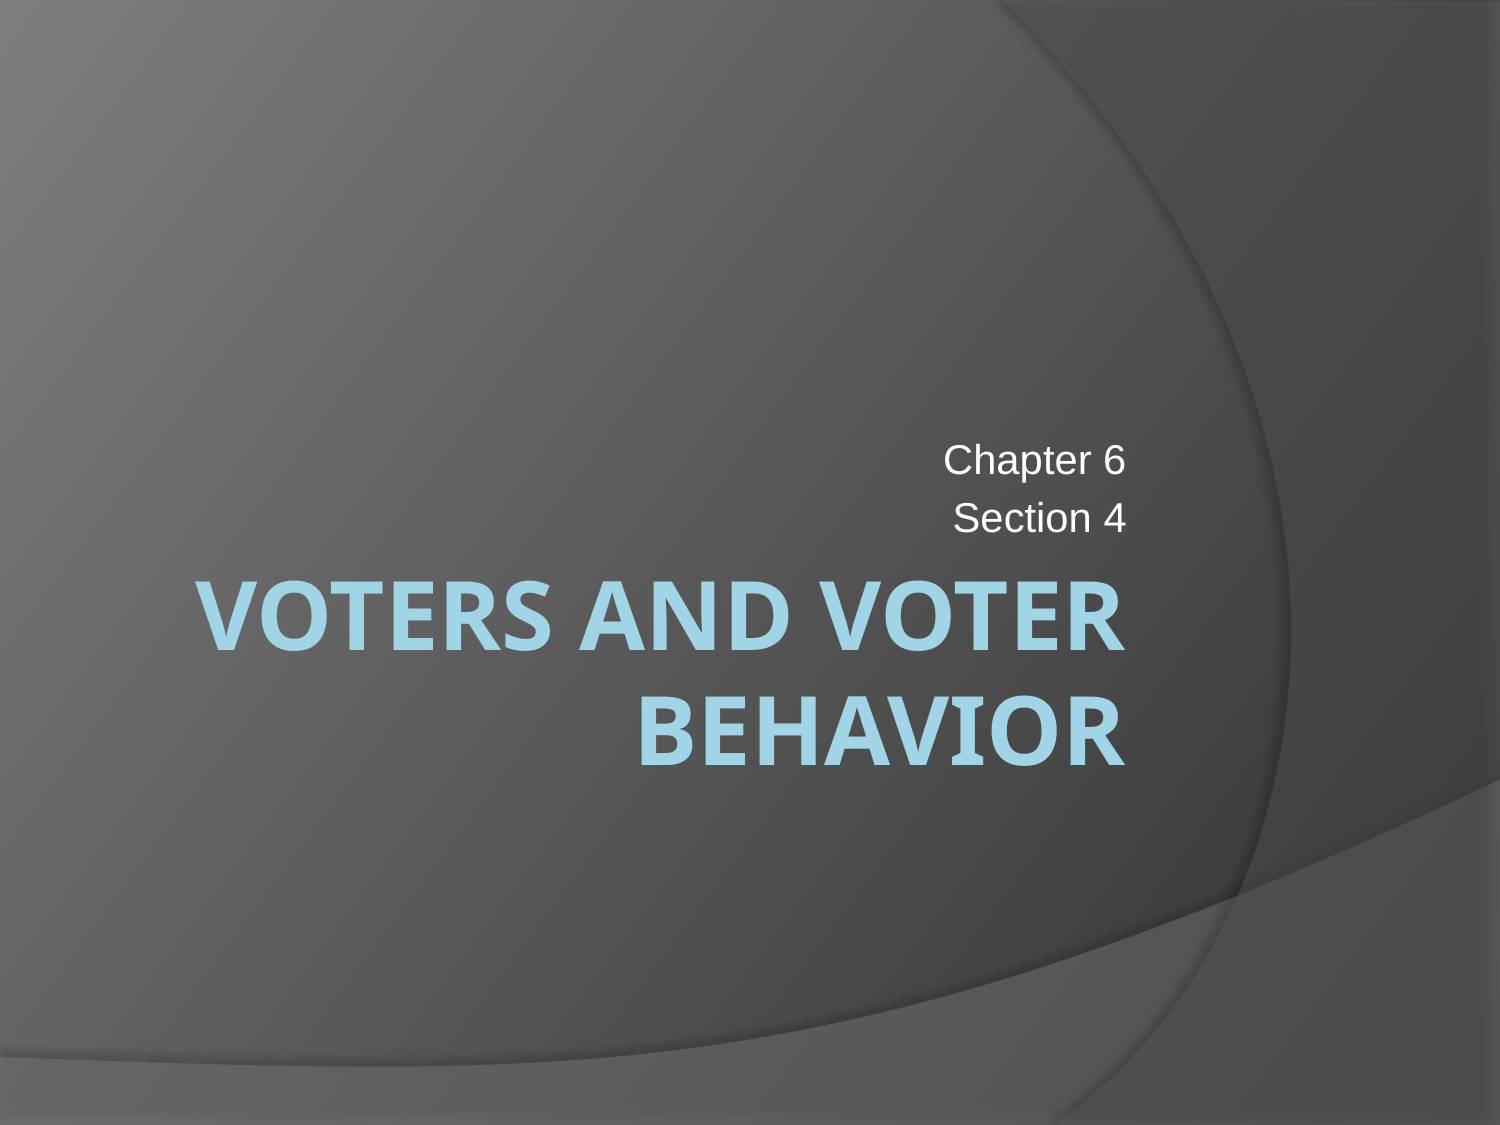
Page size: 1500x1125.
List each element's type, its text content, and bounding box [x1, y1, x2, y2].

subtitle Chapter 6 Section 4 [71, 253, 1135, 541]
title Voters and Voter Behavior [70, 547, 1134, 925]
